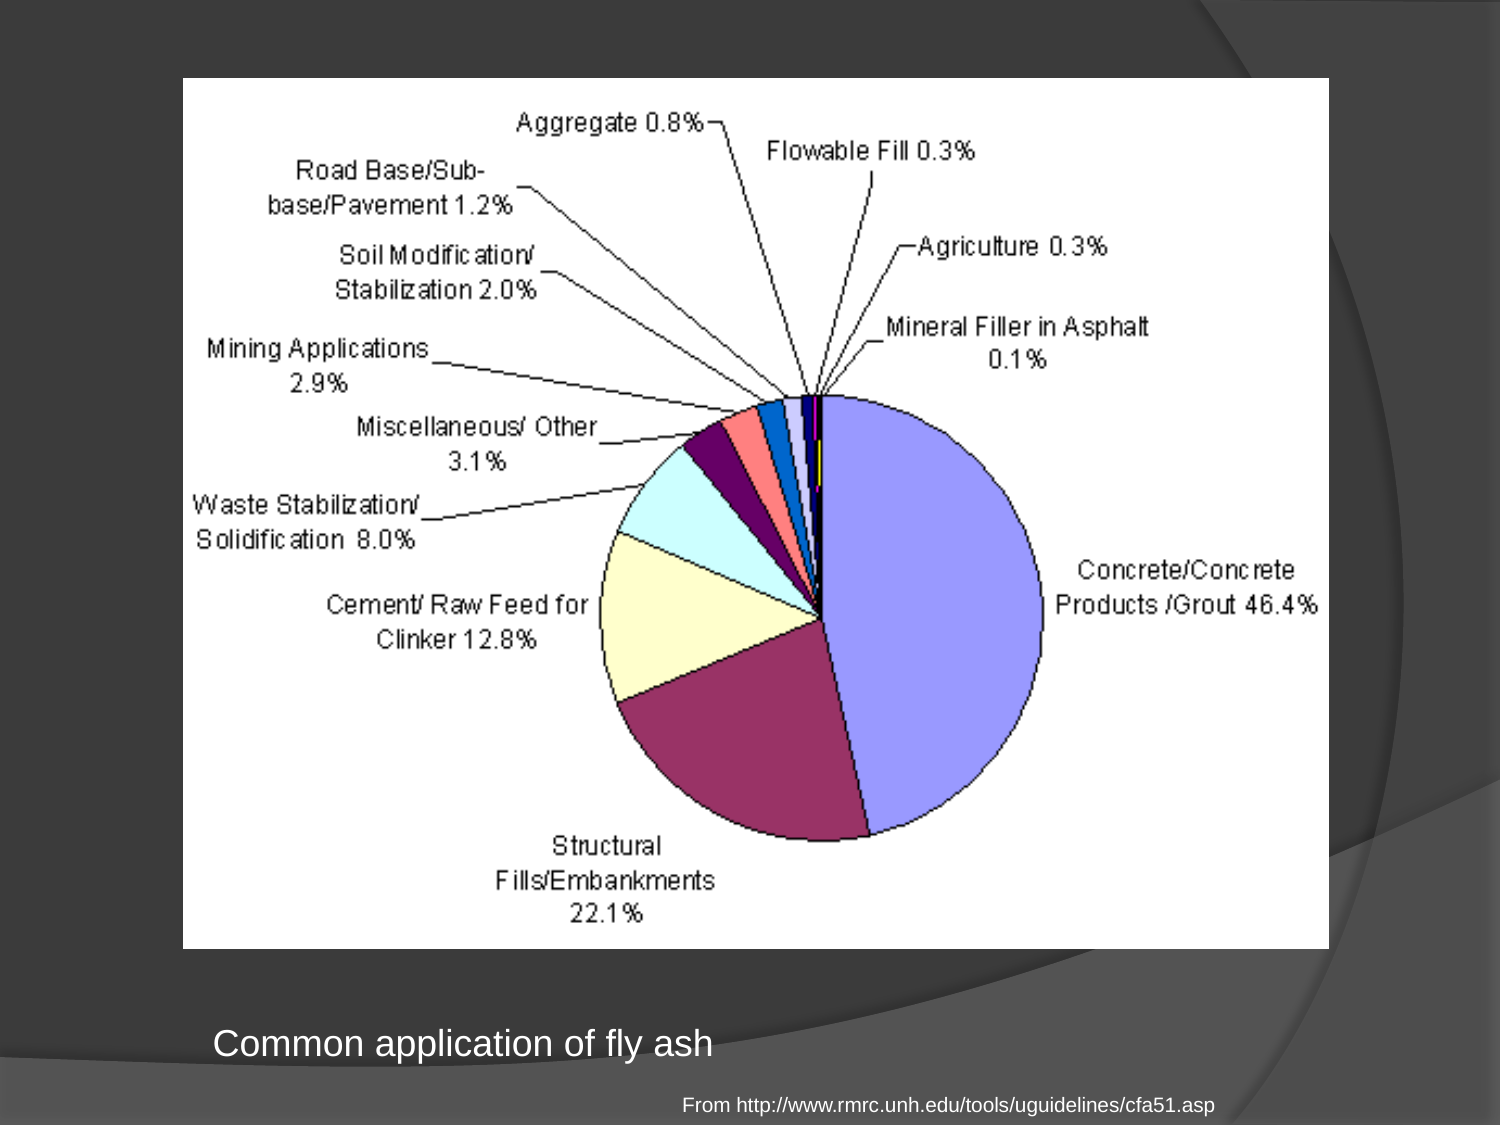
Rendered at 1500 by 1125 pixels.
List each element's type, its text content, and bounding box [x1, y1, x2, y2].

picture [182, 77, 1329, 949]
text_box From http://www.rmrc.unh.edu/tools/uguidelines/cfa51.asp [667, 1084, 1418, 1125]
text_box Common application of fly ash [197, 1011, 729, 1072]
